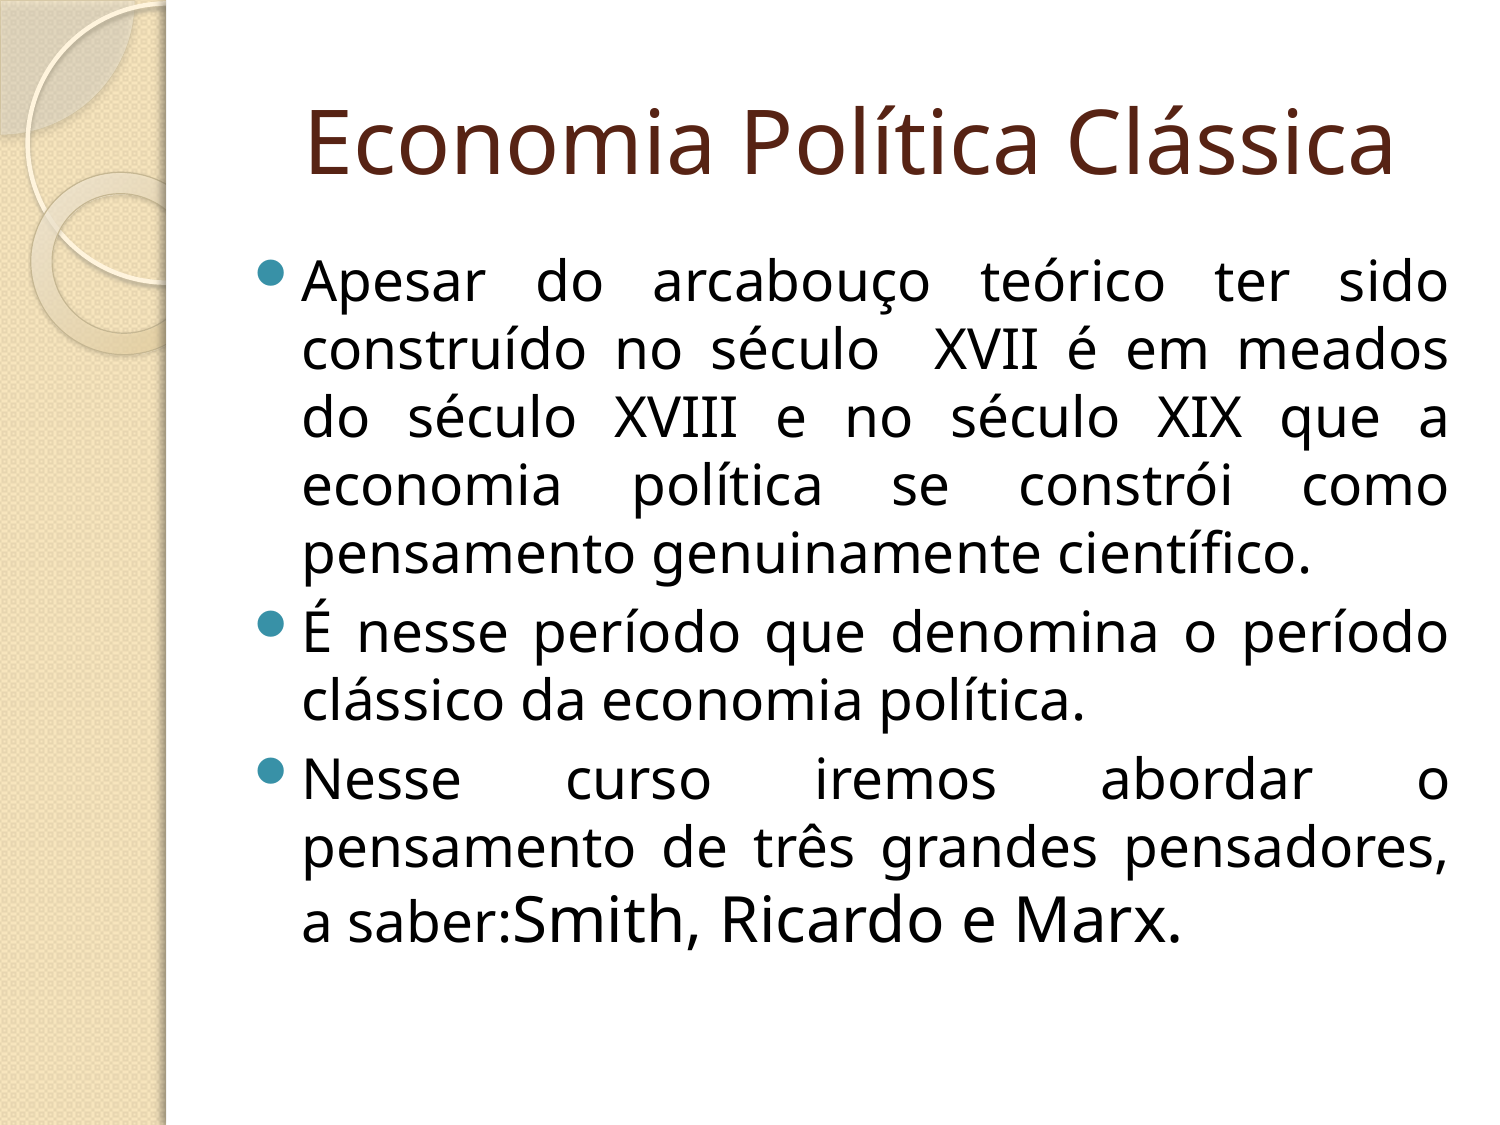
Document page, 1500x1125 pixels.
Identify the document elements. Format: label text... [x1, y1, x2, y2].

list Apesar do arcabouço teórico ter sido construído no século XVII é em meados do século XVIII e no século XIX que a economia política se constrói como pensamento genuinamente científico. É nesse período que denomina o período clássico da economia política. Nesse curso iremos abordar o pensamento de três grandes pensadores, a saber:Smith, Ricardo e Marx. [235, 237, 1466, 1025]
title Economia Política Clássica [235, 45, 1466, 233]
